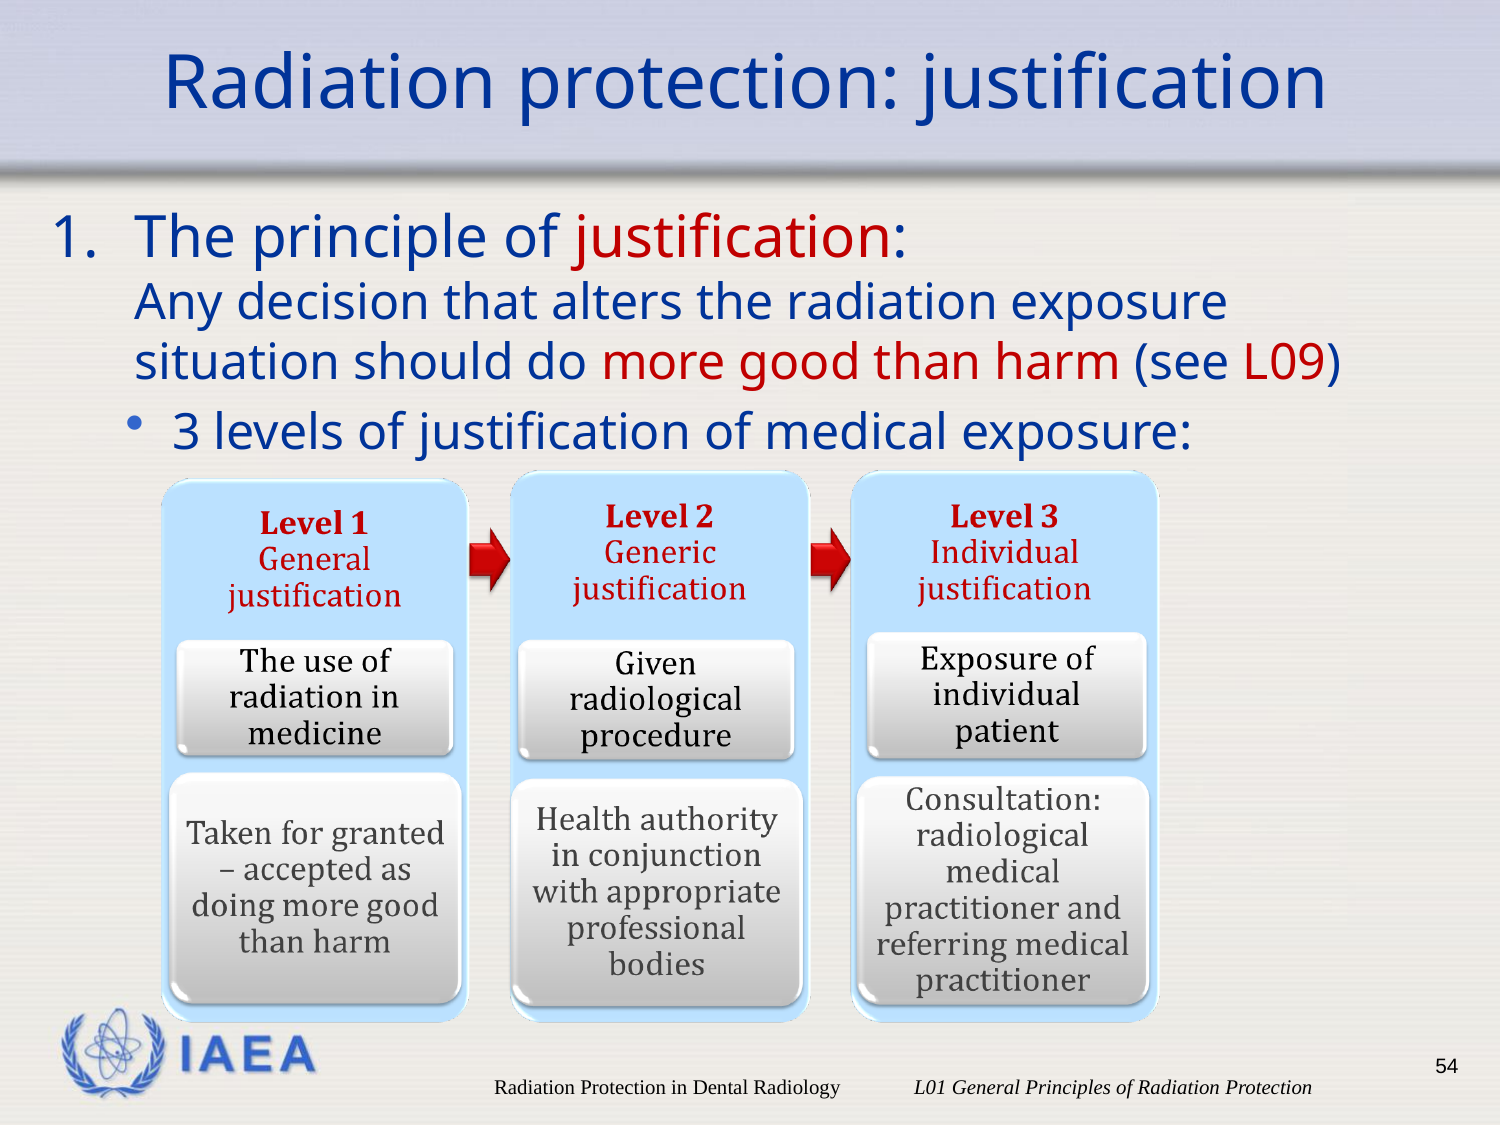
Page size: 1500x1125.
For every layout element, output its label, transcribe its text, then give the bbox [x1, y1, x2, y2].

title Radiation protection: justification [46, 15, 1447, 142]
picture [0, 0, 1500, 1125]
slide_number 54 [1389, 1044, 1474, 1093]
text_box Radiation Protection in Dental Radiology L01 General Principles of Radiation Protection [454, 1065, 1353, 1106]
list The principle of justification: Any decision that alters the radiation exposure situation should do more good than harm (see L09) 3 levels of justification of medical exposure: [35, 191, 1454, 410]
